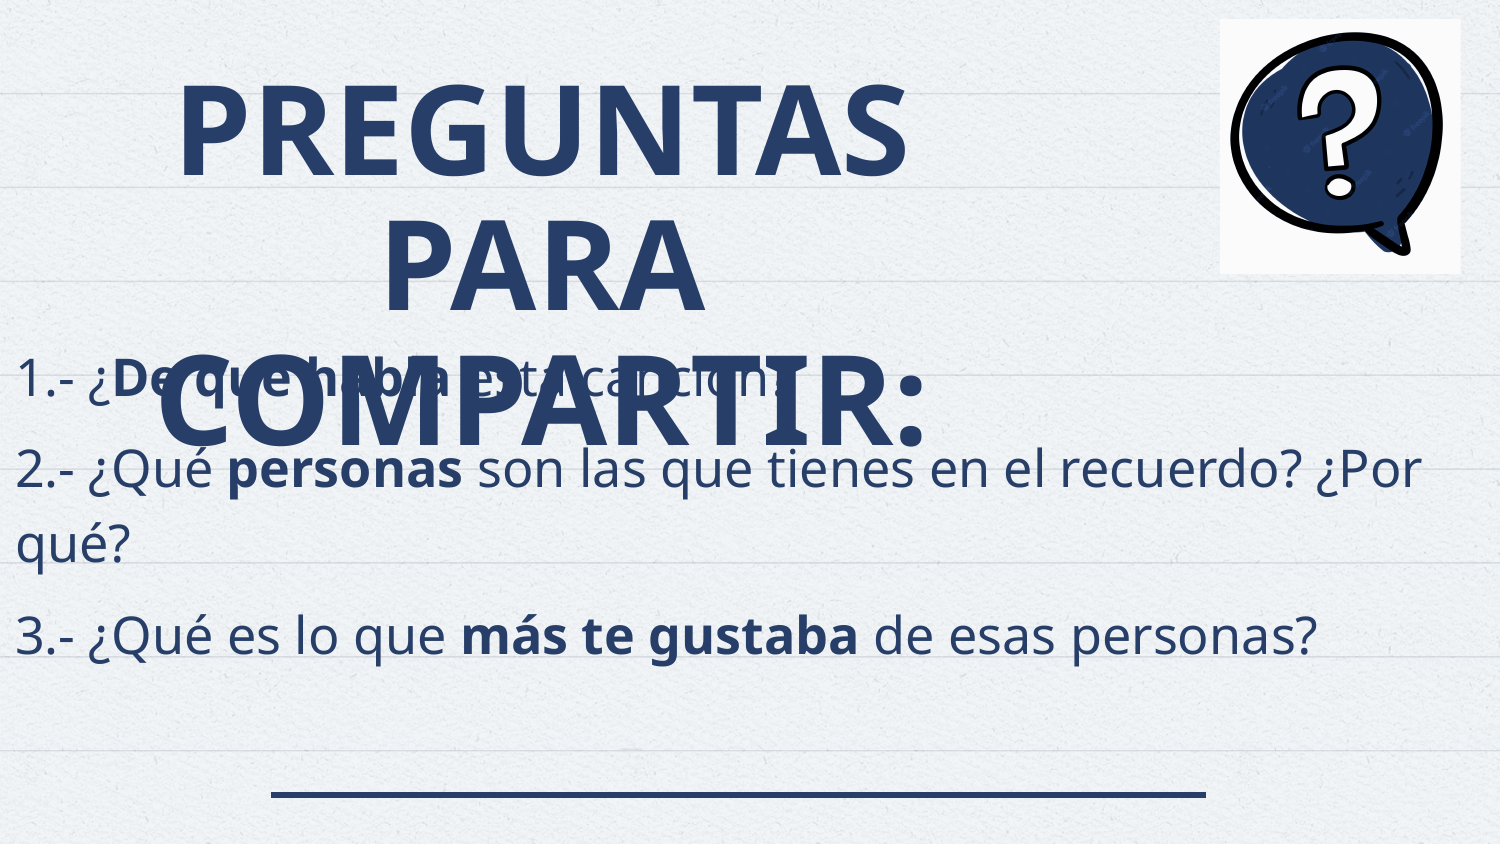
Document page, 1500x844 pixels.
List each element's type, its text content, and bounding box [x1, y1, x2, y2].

text_box PREGUNTAS PARA COMPARTIR: [0, 52, 1085, 488]
picture [0, 0, 1500, 316]
text_box 1.- ¿De qué habla esta canción? 2.- ¿Qué personas son las que tienes en el recuerdo? ¿Por qué? 3.- ¿Qué es lo que más te gustaba de esas personas? [0, 316, 1500, 680]
picture [0, 680, 1500, 844]
